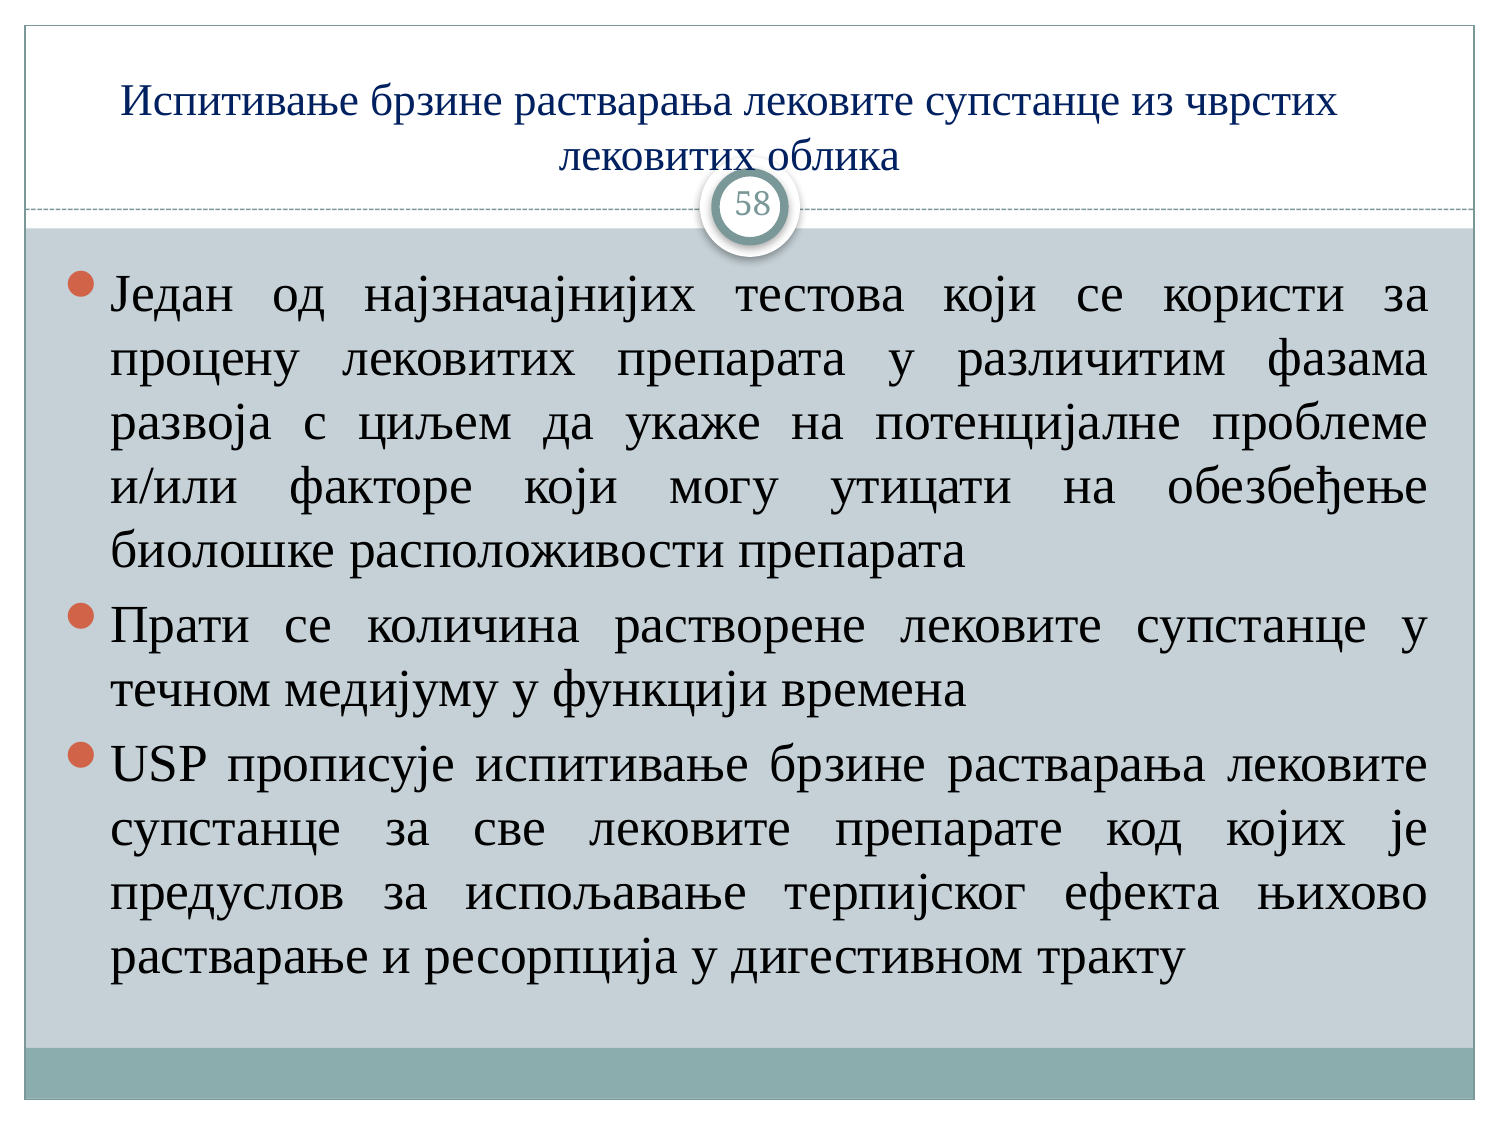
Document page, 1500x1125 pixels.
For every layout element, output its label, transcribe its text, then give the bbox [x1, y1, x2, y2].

slide_number 58 [715, 168, 791, 241]
title Испитивање брзине растварања лековите супстанце из чврстих лековитих облика [29, 61, 1430, 187]
list Један од најзначајнијих тестова који се користи за процену лековитих препарата у различитим фазама развоја с циљем да укаже на потенцијалне проблеме и/или факторе који могу утицати на обезбеђење биолошке расположивости препарата Прати се количина растворене лековите супстанце у течном медијуму у функцији времена USP прописује испитивање брзине растварања лековите супстанце за све лековите препарате код којих је предуслов за испољавање терпијског ефекта њихово растварање и ресорпција у дигестивном тракту [49, 250, 1445, 1001]
